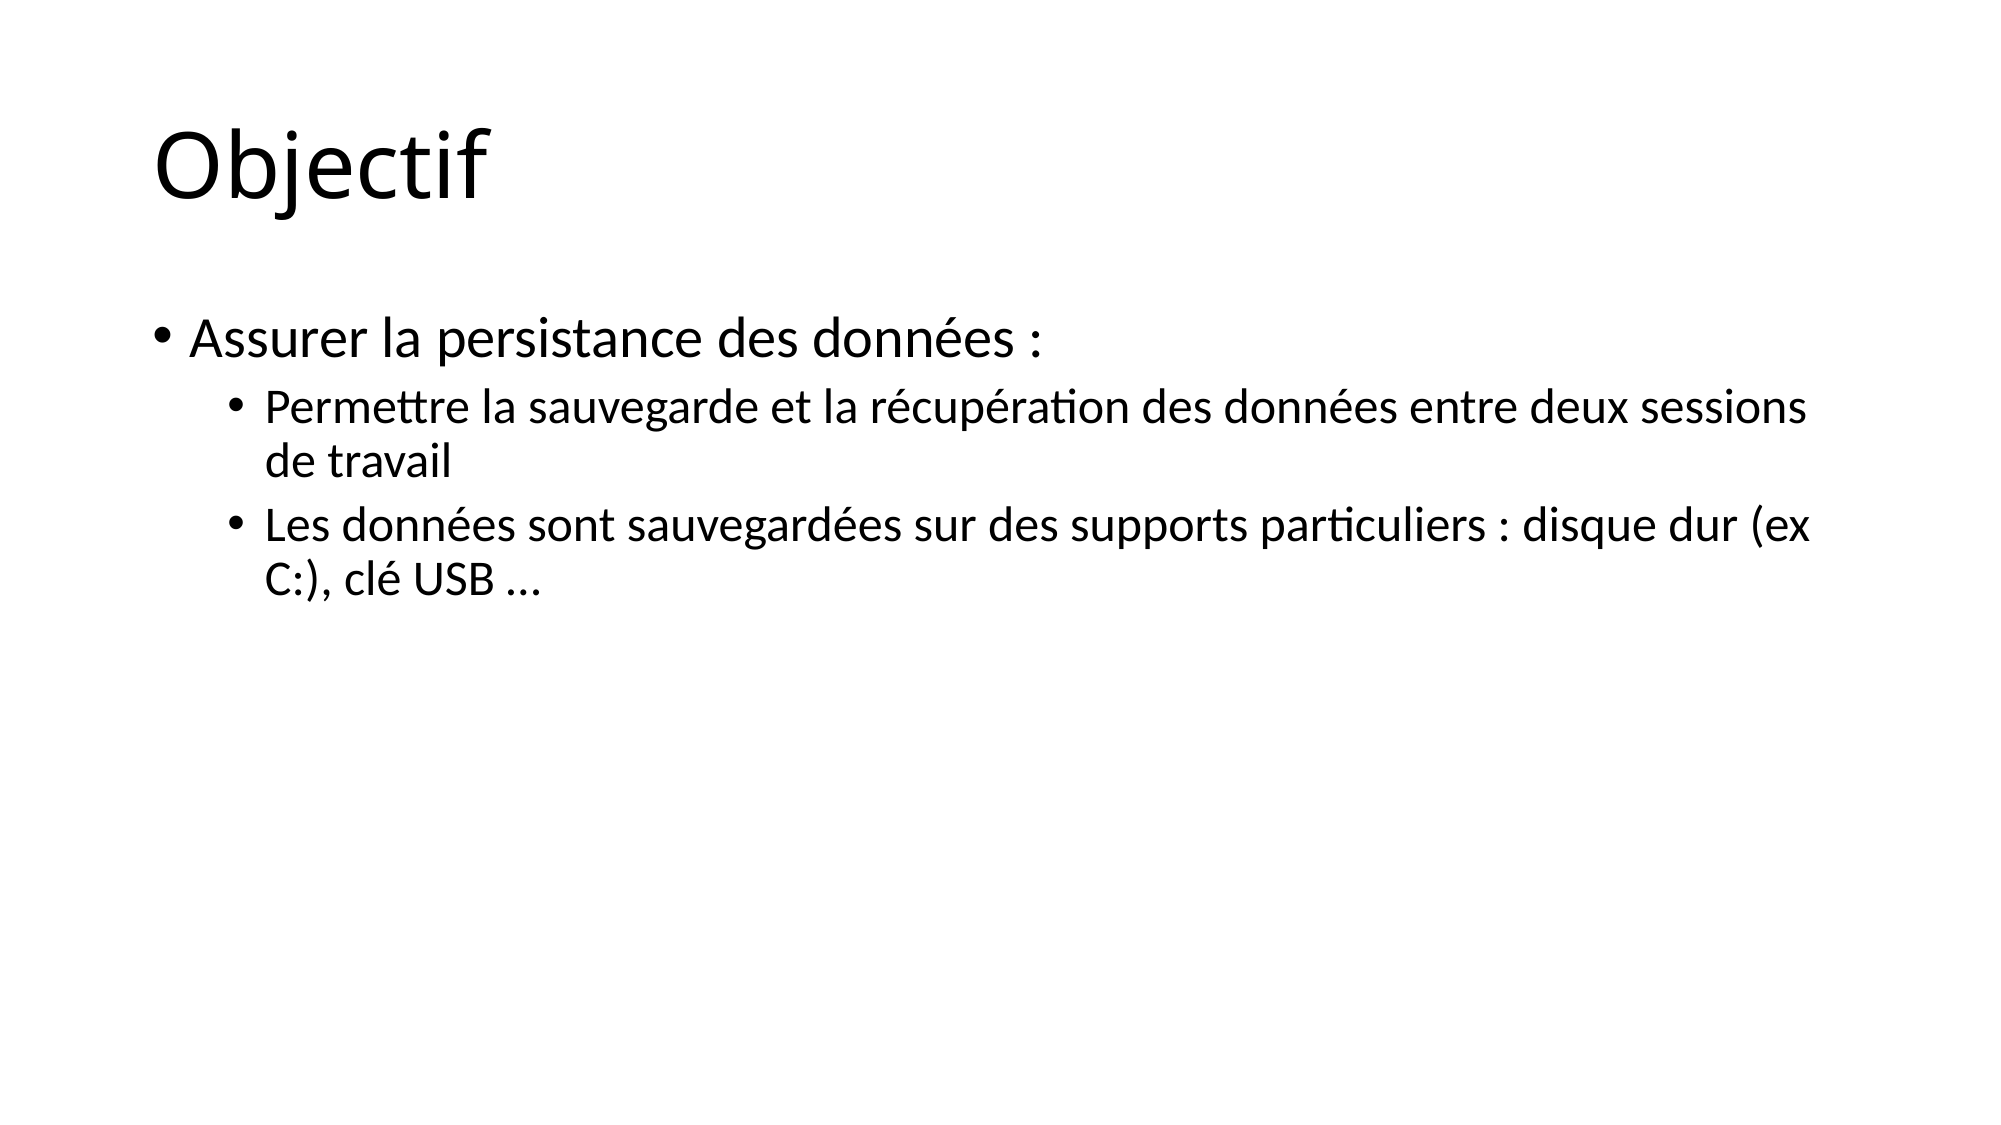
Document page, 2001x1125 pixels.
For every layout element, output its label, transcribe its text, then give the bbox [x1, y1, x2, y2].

list Assurer la persistance des données : Permettre la sauvegarde et la récupération des données entre deux sessions de travail Les données sont sauvegardées sur des supports particuliers : disque dur (ex C:), clé USB … [137, 299, 1863, 1014]
title Objectif [137, 59, 1863, 278]
